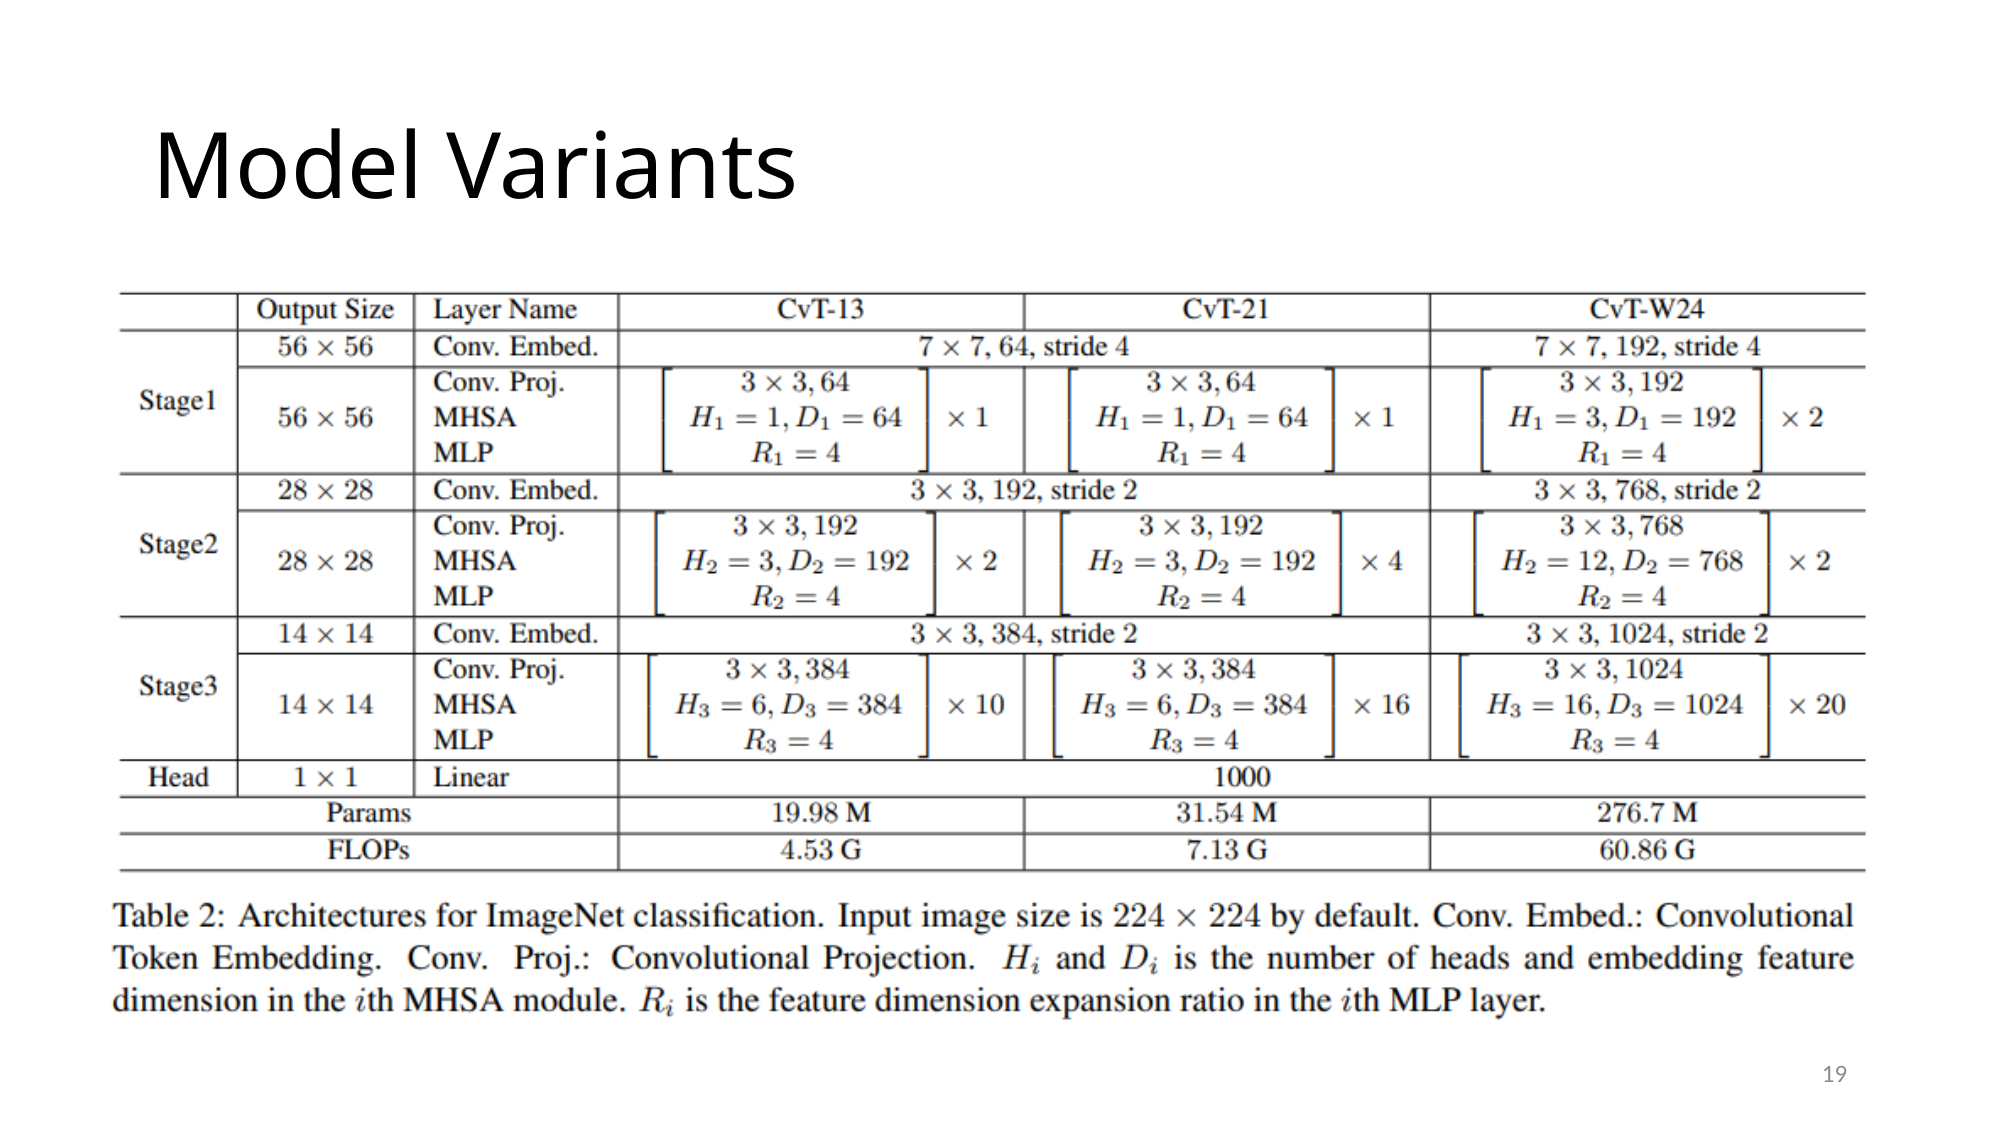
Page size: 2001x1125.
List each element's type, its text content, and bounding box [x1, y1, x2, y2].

title Model Variants [137, 59, 1863, 251]
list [92, 251, 1908, 1030]
slide_number 19 [1412, 1042, 1863, 1103]
